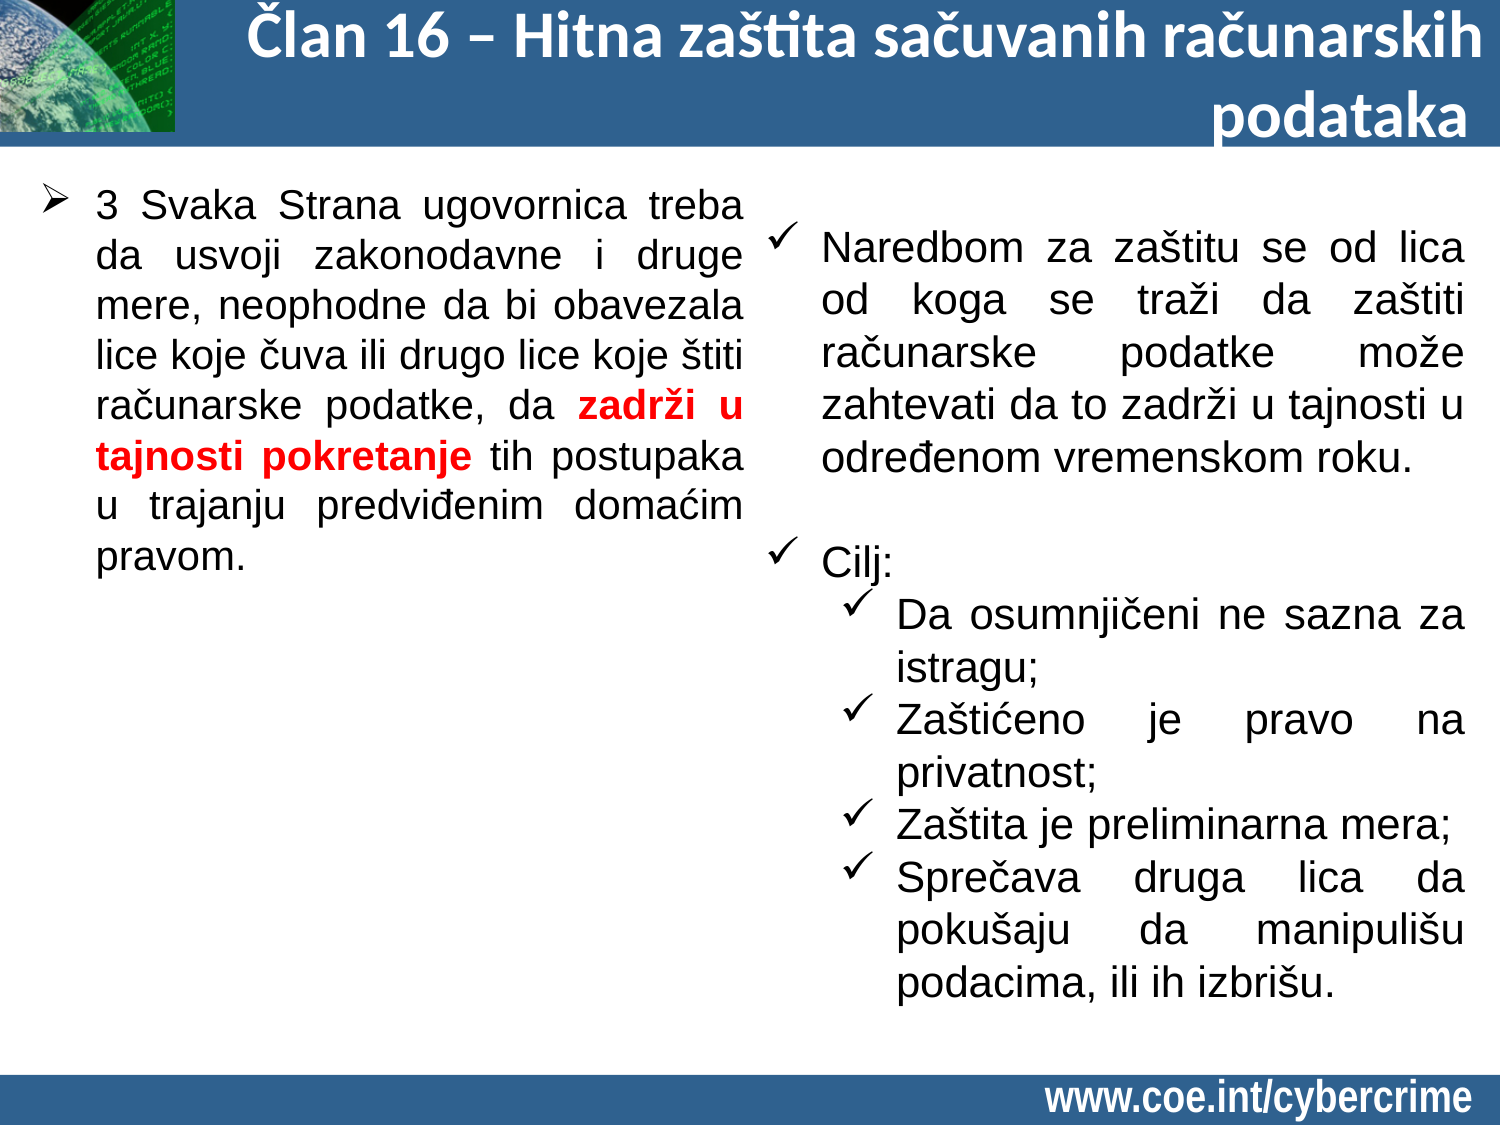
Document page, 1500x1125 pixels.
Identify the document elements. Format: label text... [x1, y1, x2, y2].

text_box www.coe.int/cybercrime [1030, 1059, 1500, 1125]
text_box Naredbom za zaštitu se od lica od koga se traži da zaštiti računarske podatke može zahtevati da to zadrži u tajnosti u određenom vremenskom roku. Cilj: Da osumnjičeni ne sazna za istragu; Zaštićeno je pravo na privatnost; Zaštita je preliminarna mera; Sprečava druga lica da pokušaju da manipulišu podacima, ili ih izbrišu. [749, 211, 1480, 1014]
picture [0, 0, 175, 132]
text_box [0, 1073, 1030, 1125]
text_box 3 Svaka Strana ugovornica treba da usvoji zakonodavne i druge mere, neophodne da bi obavezala lice koje čuva ili drugo lice koje štiti računarske podatke, da zadrži u tajnosti pokretanje tih postupaka u trajanju predviđenim domaćim pravom. [24, 170, 759, 586]
text_box Član 16 – Hitna zaštita sačuvanih računarskih podataka [0, 0, 1500, 149]
